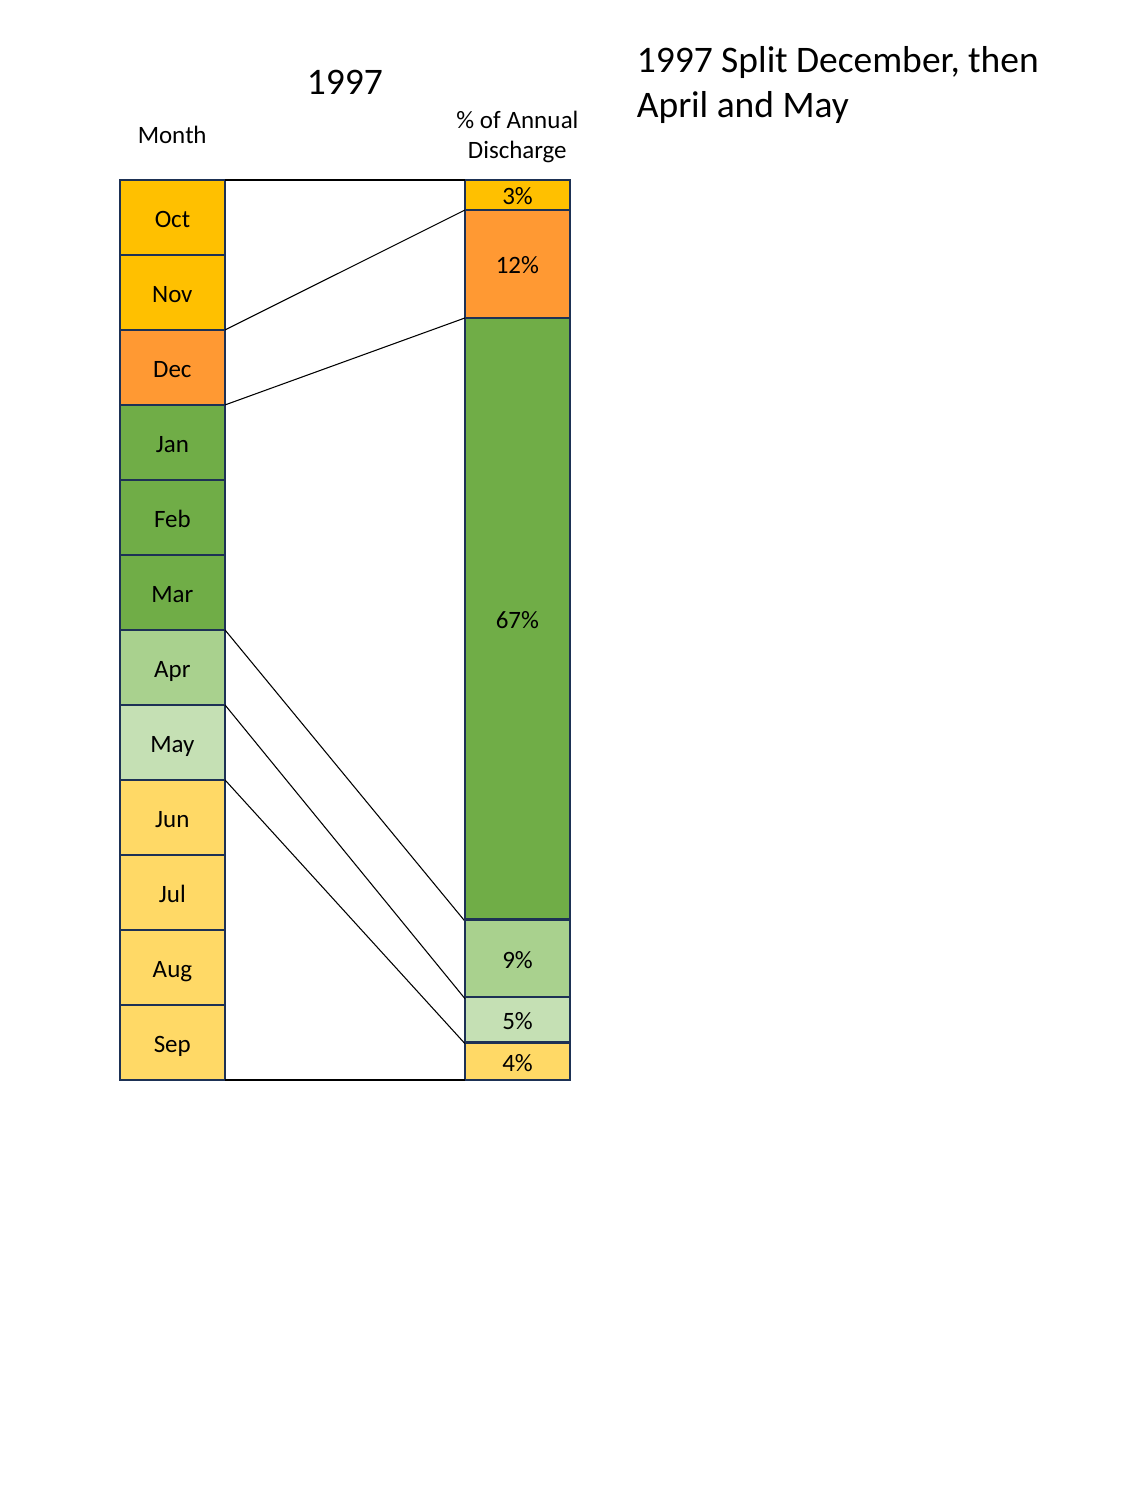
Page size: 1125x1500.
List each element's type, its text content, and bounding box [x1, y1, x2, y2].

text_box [224, 629, 465, 704]
text_box Nov [119, 254, 224, 329]
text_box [224, 209, 465, 330]
text_box Sep [119, 1004, 226, 1081]
text_box 1997 [232, 49, 458, 110]
text_box Jun [119, 779, 224, 854]
text_box 67% [464, 319, 571, 918]
text_box 3% [464, 179, 571, 209]
text_box Apr [119, 629, 224, 704]
text_box 9% [465, 918, 571, 996]
text_box % of Annual Discharge [427, 95, 608, 171]
text_box 1997 Split December, then April and May [622, 27, 1088, 133]
text_box 12% [465, 209, 571, 319]
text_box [224, 704, 465, 779]
text_box Month [82, 110, 263, 156]
text_box Feb [119, 479, 226, 554]
text_box Dec [119, 329, 224, 404]
text_box Mar [119, 554, 226, 629]
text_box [224, 330, 465, 405]
text_box Oct [119, 179, 226, 254]
text_box May [119, 704, 224, 779]
text_box Jan [119, 404, 226, 479]
text_box 4% [464, 1043, 571, 1081]
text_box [224, 779, 465, 1044]
text_box 5% [465, 996, 571, 1043]
text_box Aug [119, 929, 224, 1004]
text_box Jul [119, 854, 224, 929]
